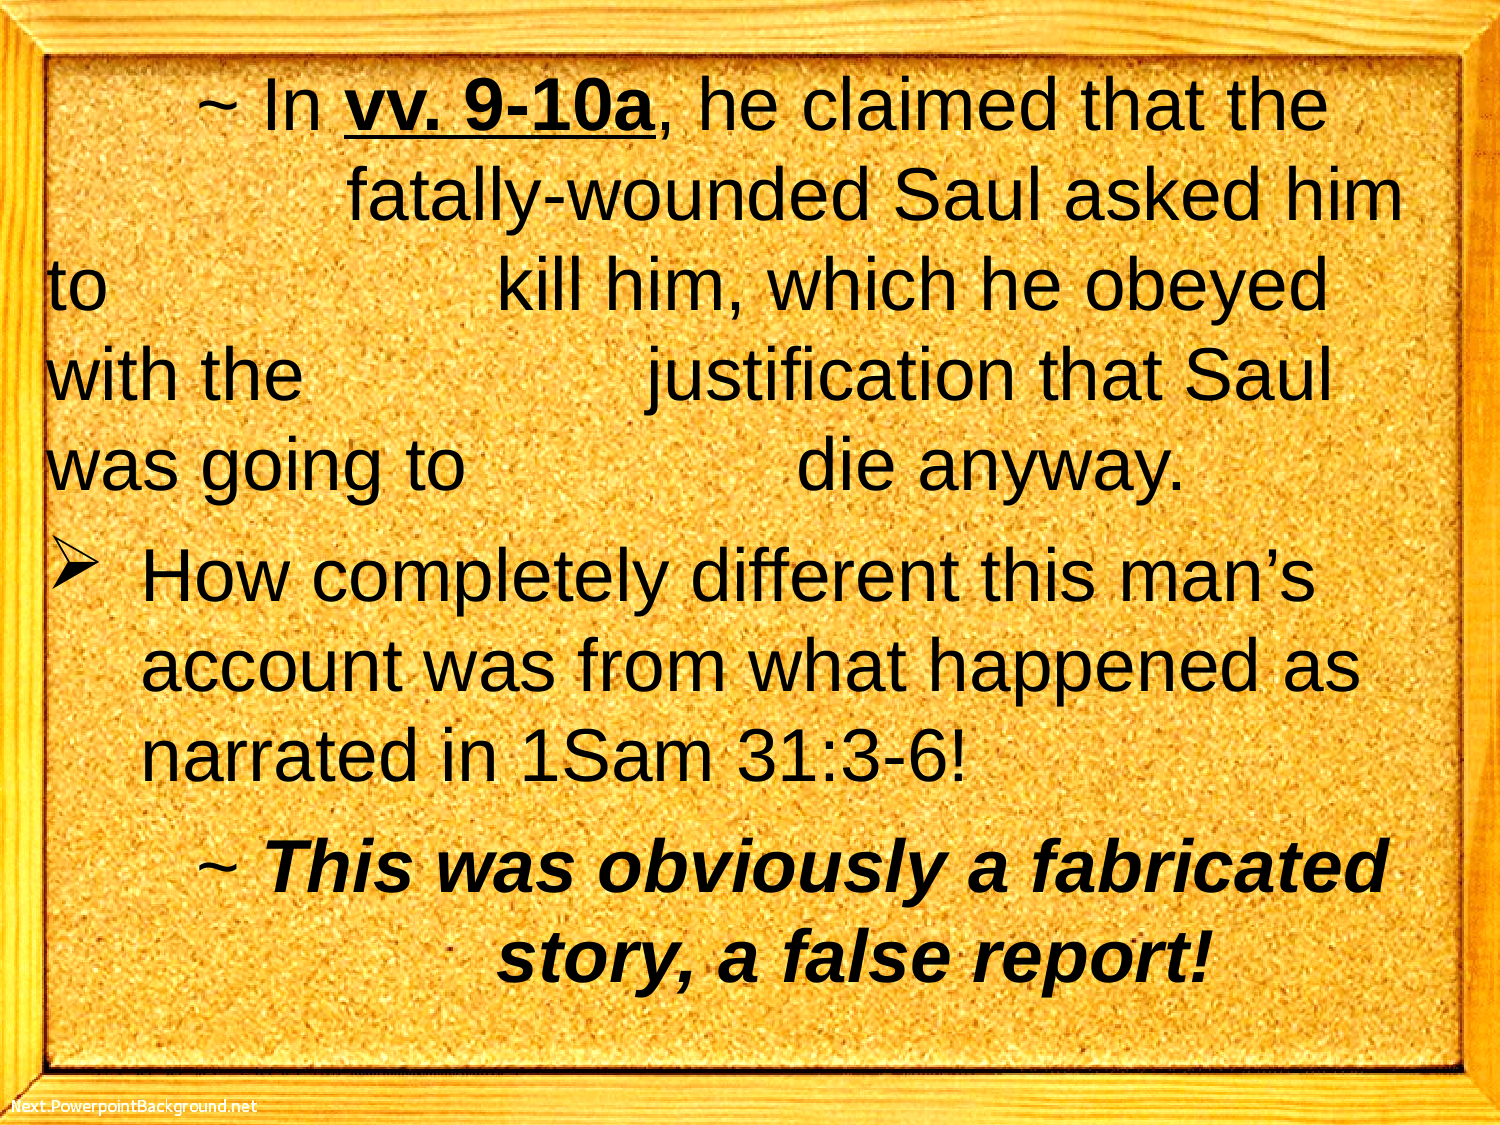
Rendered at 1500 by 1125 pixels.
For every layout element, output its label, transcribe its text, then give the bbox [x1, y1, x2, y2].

subtitle ~ In vv. 9-10a, he claimed that the fatally-wounded Saul asked him to kill him, which he obeyed with the justification that Saul was going to die anyway. How completely different this man’s account was from what happened as narrated in 1Sam 31:3-6! ~ This was obviously a fabricated story, a false report! [31, 48, 1467, 1081]
picture [0, 0, 1500, 1125]
